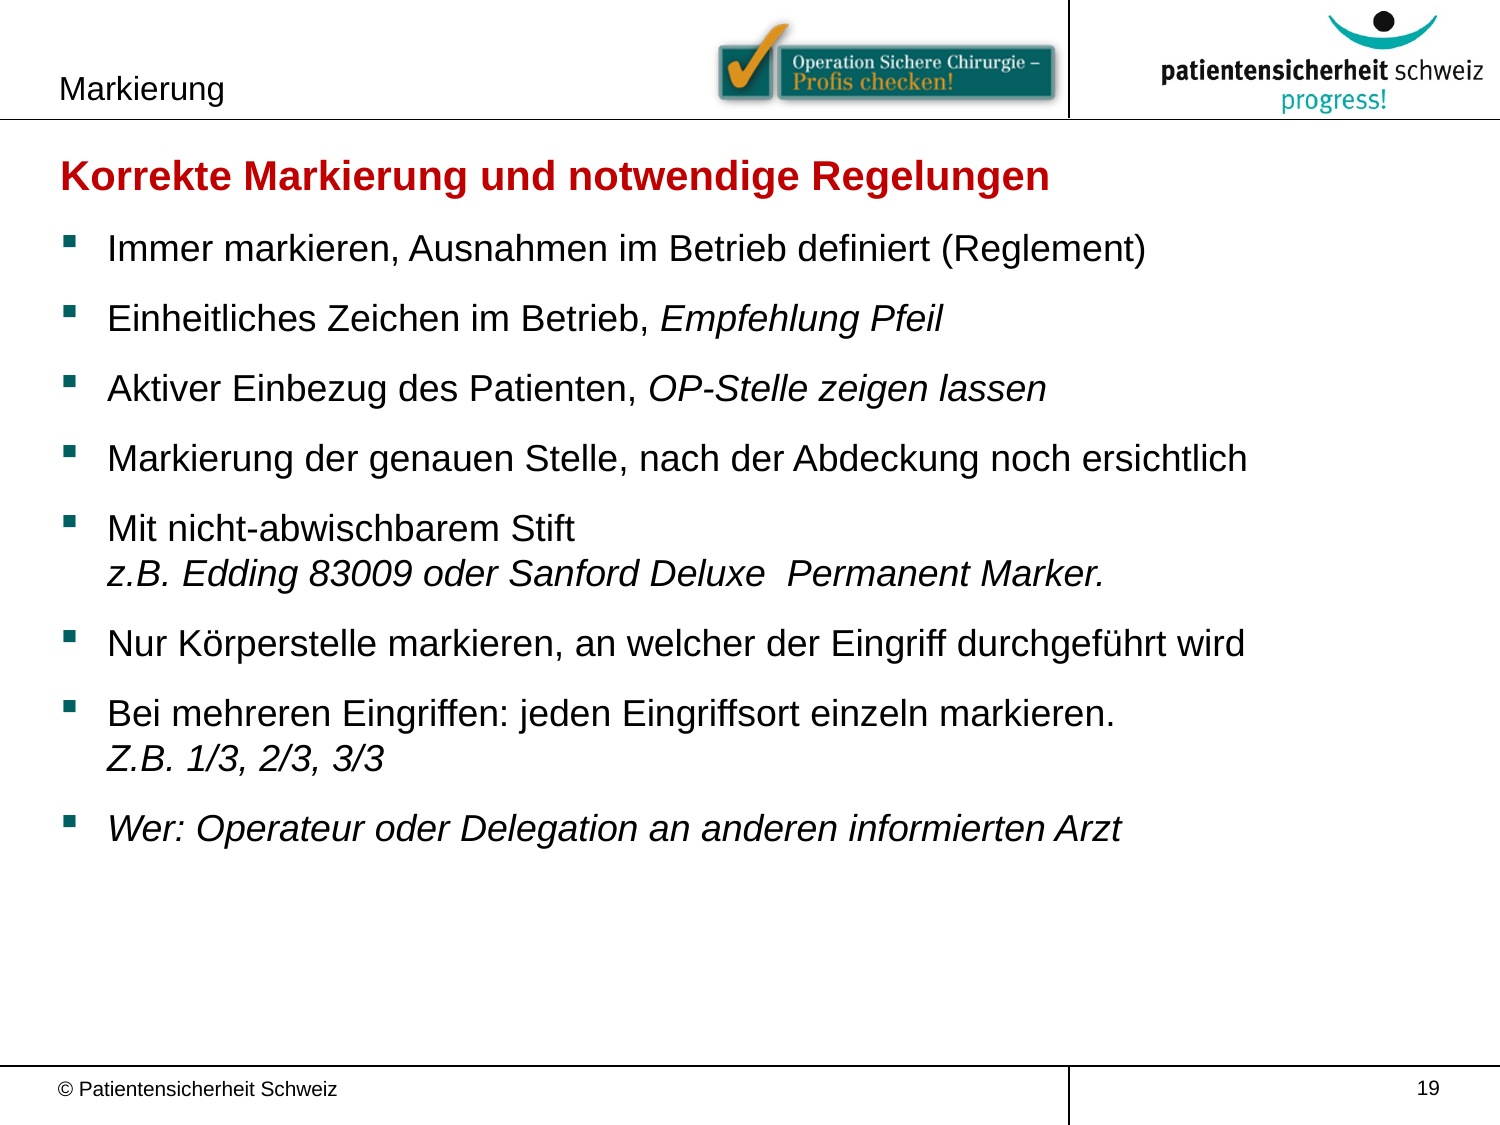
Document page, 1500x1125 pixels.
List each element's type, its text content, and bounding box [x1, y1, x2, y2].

slide_number © Patientensicherheit Schweiz [57, 761, 584, 1125]
slide_number 19 [1357, 1074, 1440, 1100]
picture [1162, 11, 1483, 114]
list Markierung [0, 0, 1069, 119]
list Korrekte Markierung und notwendige Regelungen Immer markieren, Ausnahmen im Betrieb definiert (Reglement) Einheitliches Zeichen im Betrieb, Empfehlung Pfeil Aktiver Einbezug des Patienten, OP-Stelle zeigen lassen Markierung der genauen Stelle, nach der Abdeckung noch ersichtlich Mit nicht-abwischbarem Stift z.B. Edding 83009 oder Sanford Deluxe Permanent Marker. Nur Körperstelle markieren, an welcher der Eingriff durchgeführt wird Bei mehreren Eingriffen: jeden Eingriffsort einzeln markieren. Z.B. 1/3, 2/3, 3/3 Wer: Operateur oder Delegation an anderen informierten Arzt [60, 149, 1442, 1041]
